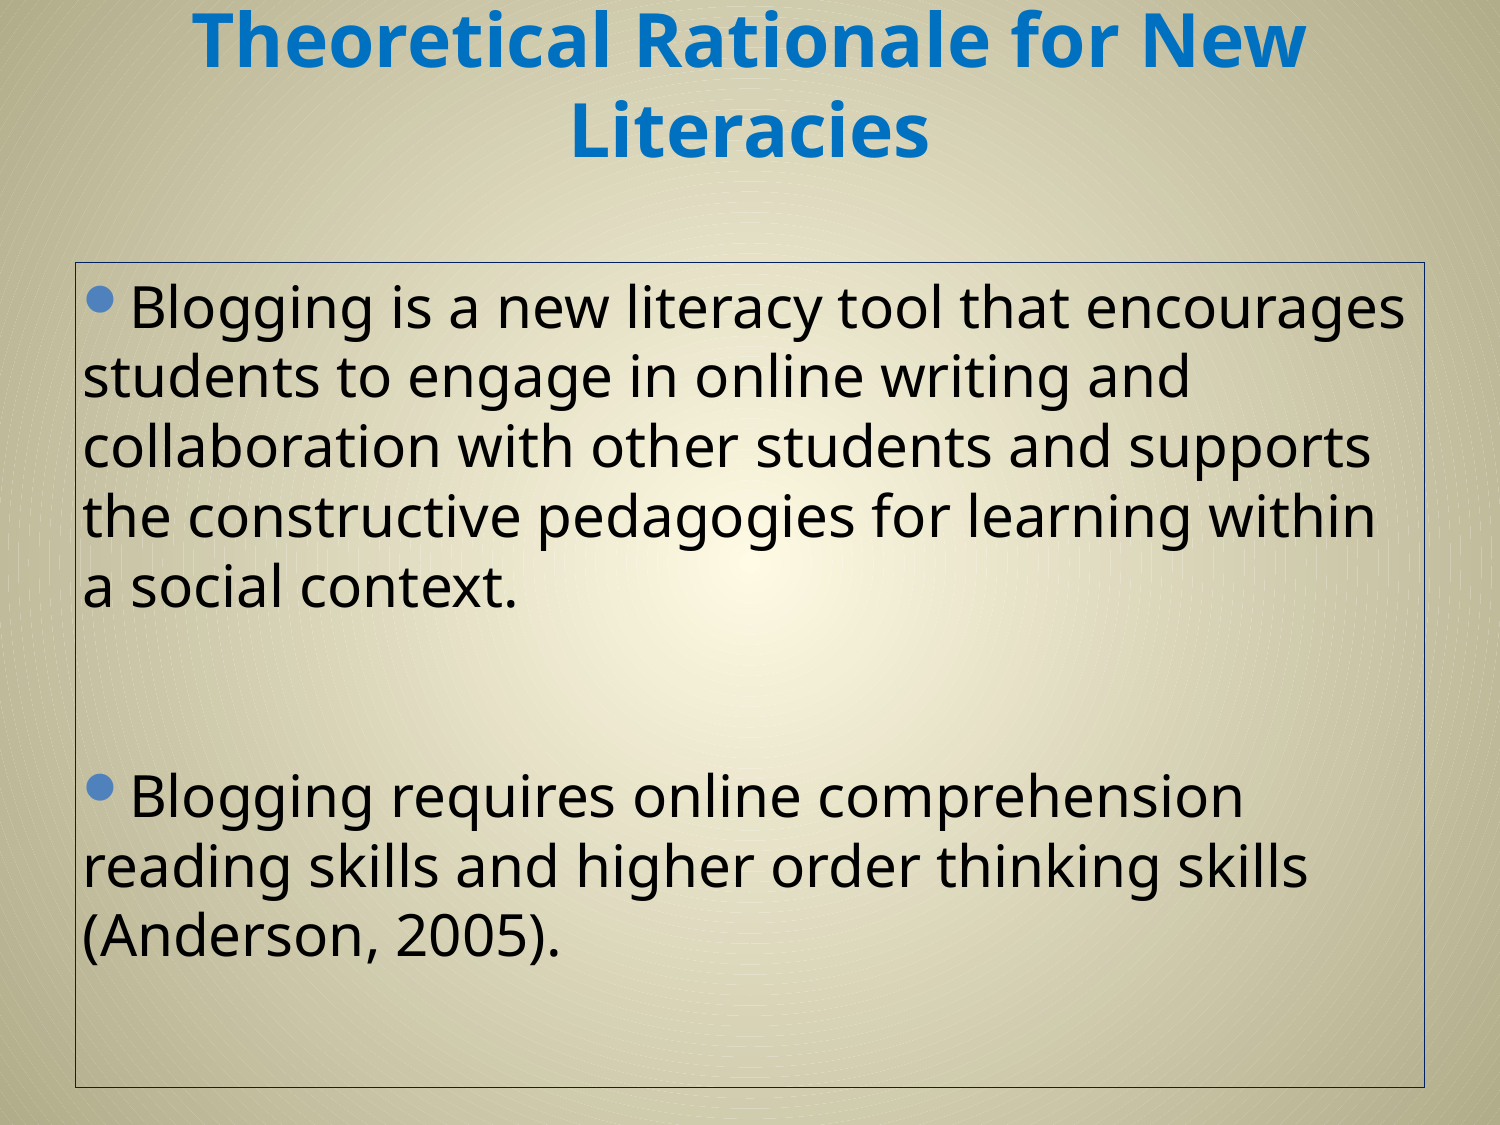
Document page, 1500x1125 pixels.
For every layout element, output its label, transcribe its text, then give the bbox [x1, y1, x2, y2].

title Theoretical Rationale for New Literacies [75, 37, 1425, 180]
list Blogging is a new literacy tool that encourages students to engage in online writing and collaboration with other students and supports the constructive pedagogies for learning within a social context. Blogging requires online comprehension reading skills and higher order thinking skills (Anderson, 2005). [75, 262, 1425, 1088]
